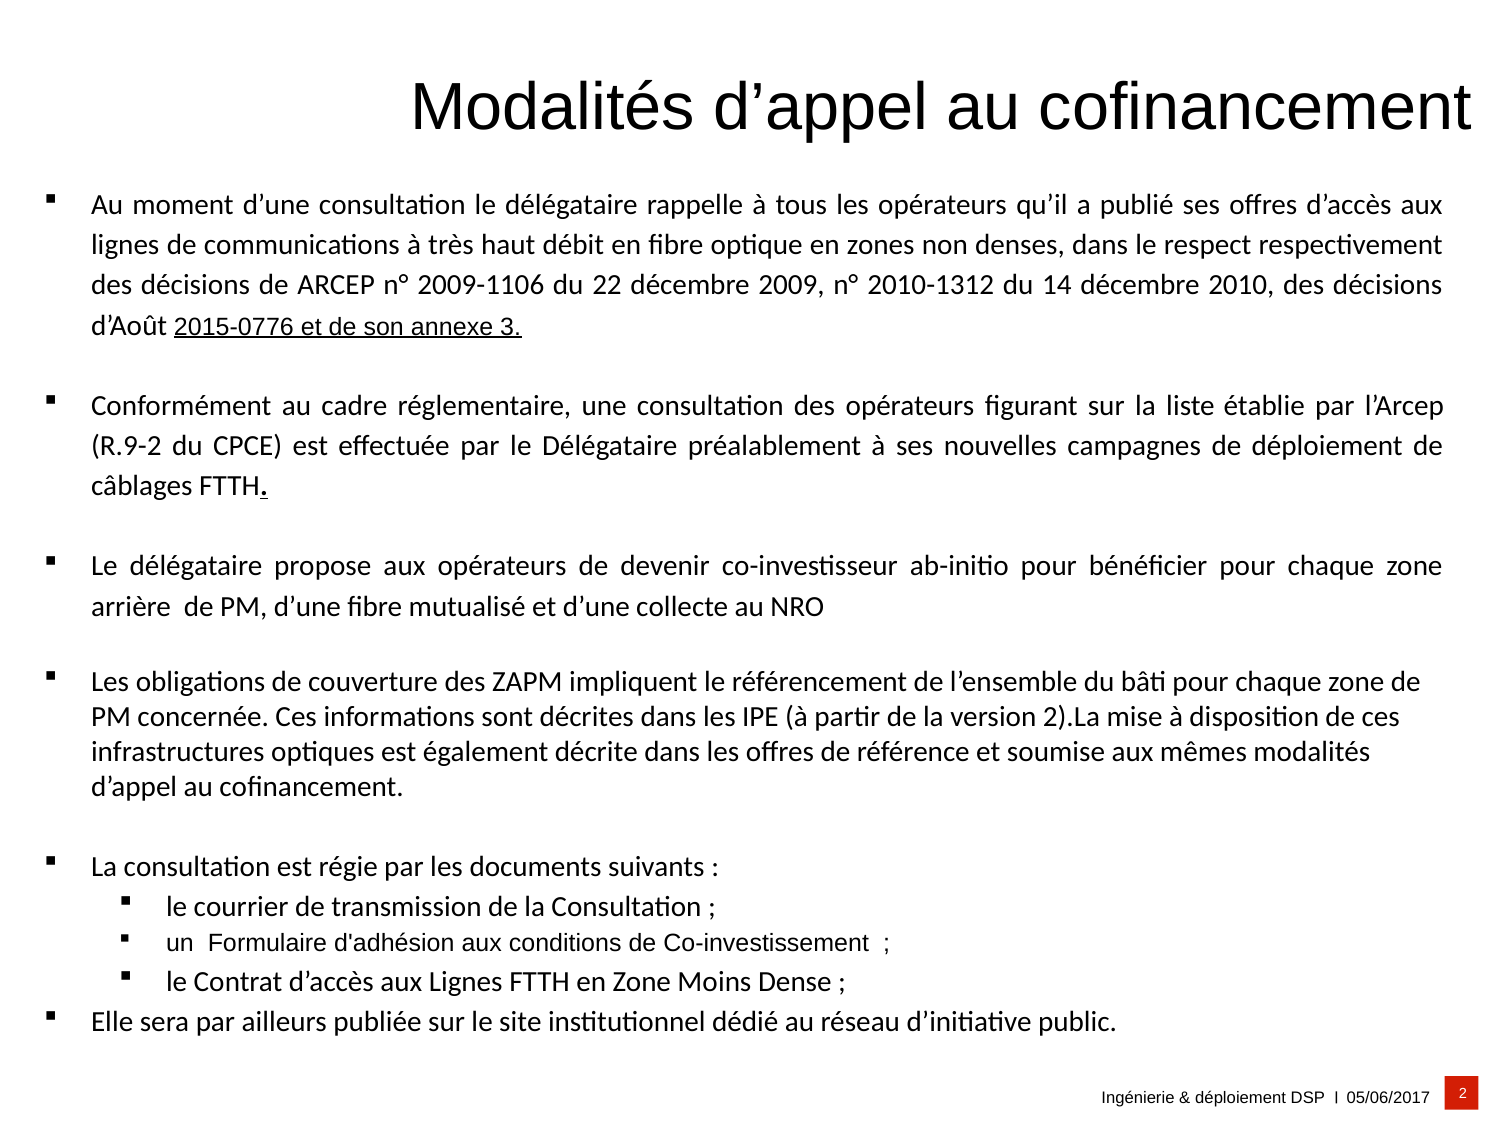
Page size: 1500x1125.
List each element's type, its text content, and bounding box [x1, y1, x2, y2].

text_box Au moment d’une consultation le délégataire rappelle à tous les opérateurs qu’il a publié ses offres d’accès aux lignes de communications à très haut débit en fibre optique en zones non denses, dans le respect respectivement des décisions de ARCEP n° 2009-1106 du 22 décembre 2009, n° 2010-1312 du 14 décembre 2010, des décisions d’Août 2015-0776 et de son annexe 3. Conformément au cadre réglementaire, une consultation des opérateurs figurant sur la liste établie par l’Arcep (R.9-2 du CPCE) est effectuée par le Délégataire préalablement à ses nouvelles campagnes de déploiement de câblages FTTH. Le délégataire propose aux opérateurs de devenir co-investisseur ab-initio pour bénéficier pour chaque zone arrière de PM, d’une fibre mutualisé et d’une collecte au NRO Les obligations de couverture des ZAPM impliquent le référencement de l’ensemble du bâti pour chaque zone de PM concernée. Ces informations sont décrites dans les IPE (à partir de la version 2).La mise à disposition de ces infrastructures optiques est également décrite dans les offres de référence et soumise aux mêmes modalités d’appel au cofinancement. La consultation est régie par les documents suivants : le courrier de transmission de la Consultation ; un Formulaire d'adhésion aux conditions de Co-investissement ; le Contrat d’accès aux Lignes FTTH en Zone Moins Dense ; Elle sera par ailleurs publiée sur le site institutionnel dédié au réseau d’initiative public. [29, 172, 1459, 1045]
title Modalités d’appel au cofinancement [212, 27, 1488, 178]
